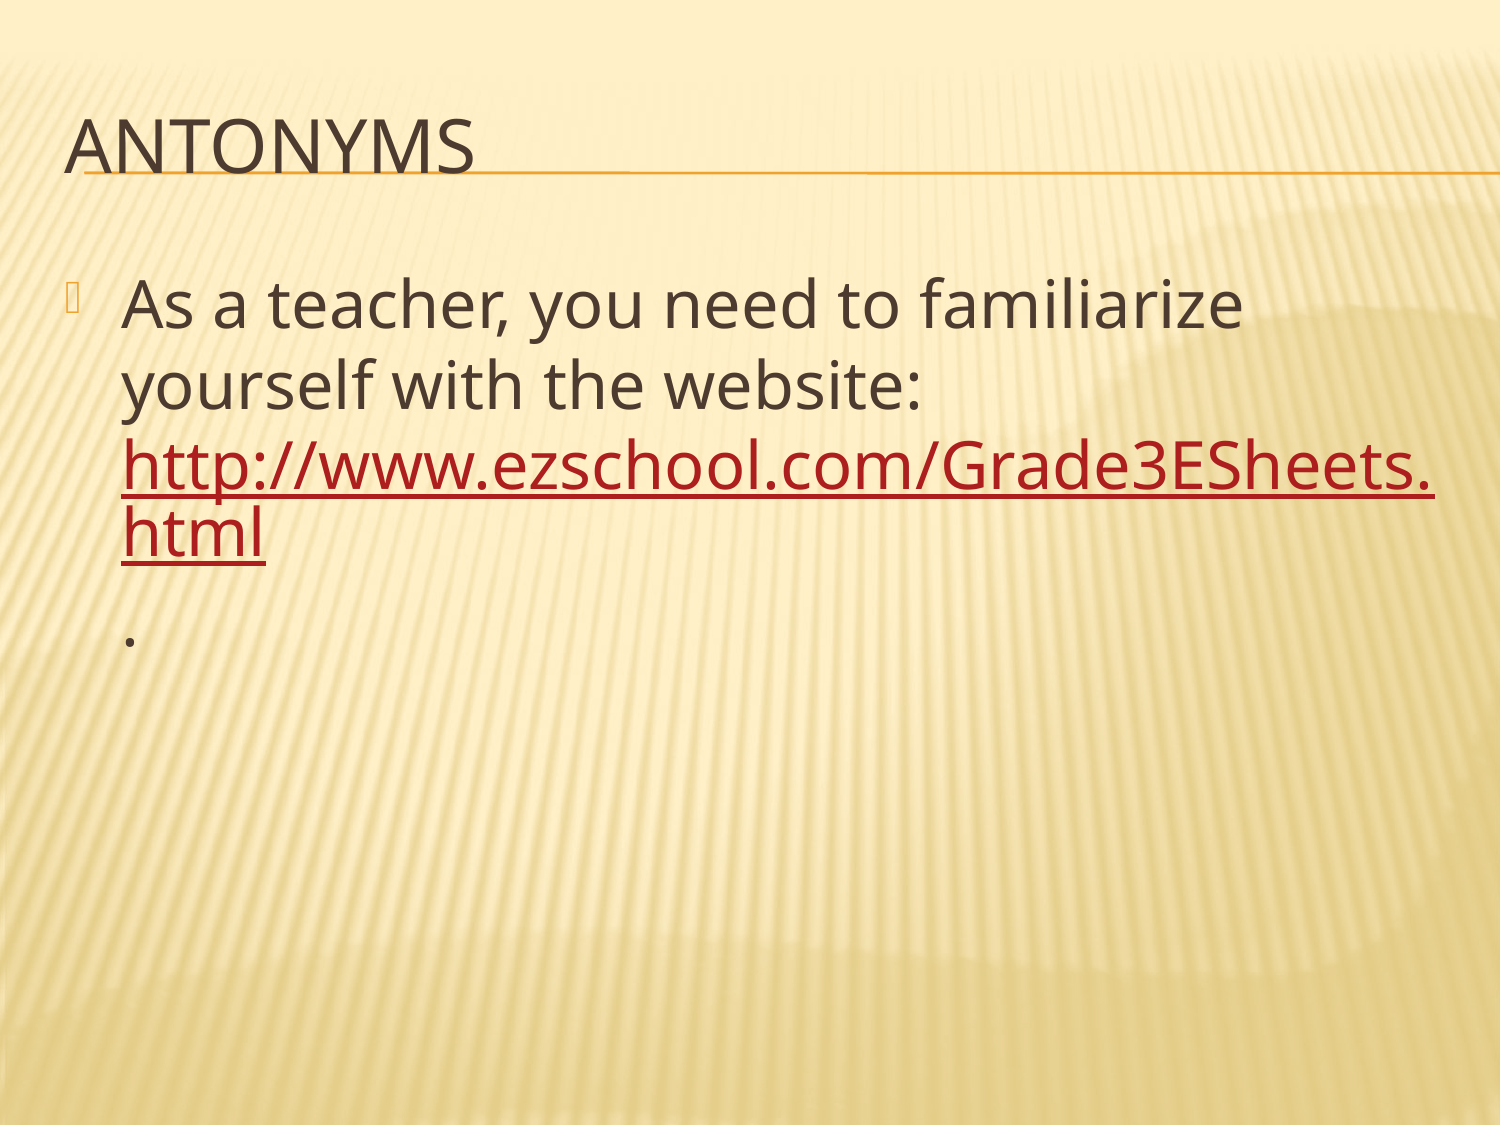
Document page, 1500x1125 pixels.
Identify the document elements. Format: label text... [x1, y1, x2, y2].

list As a teacher, you need to familiarize yourself with the website: http://www.ezschool.com/Grade3ESheets.html. [50, 254, 1475, 998]
title Antonyms [50, 75, 1475, 213]
